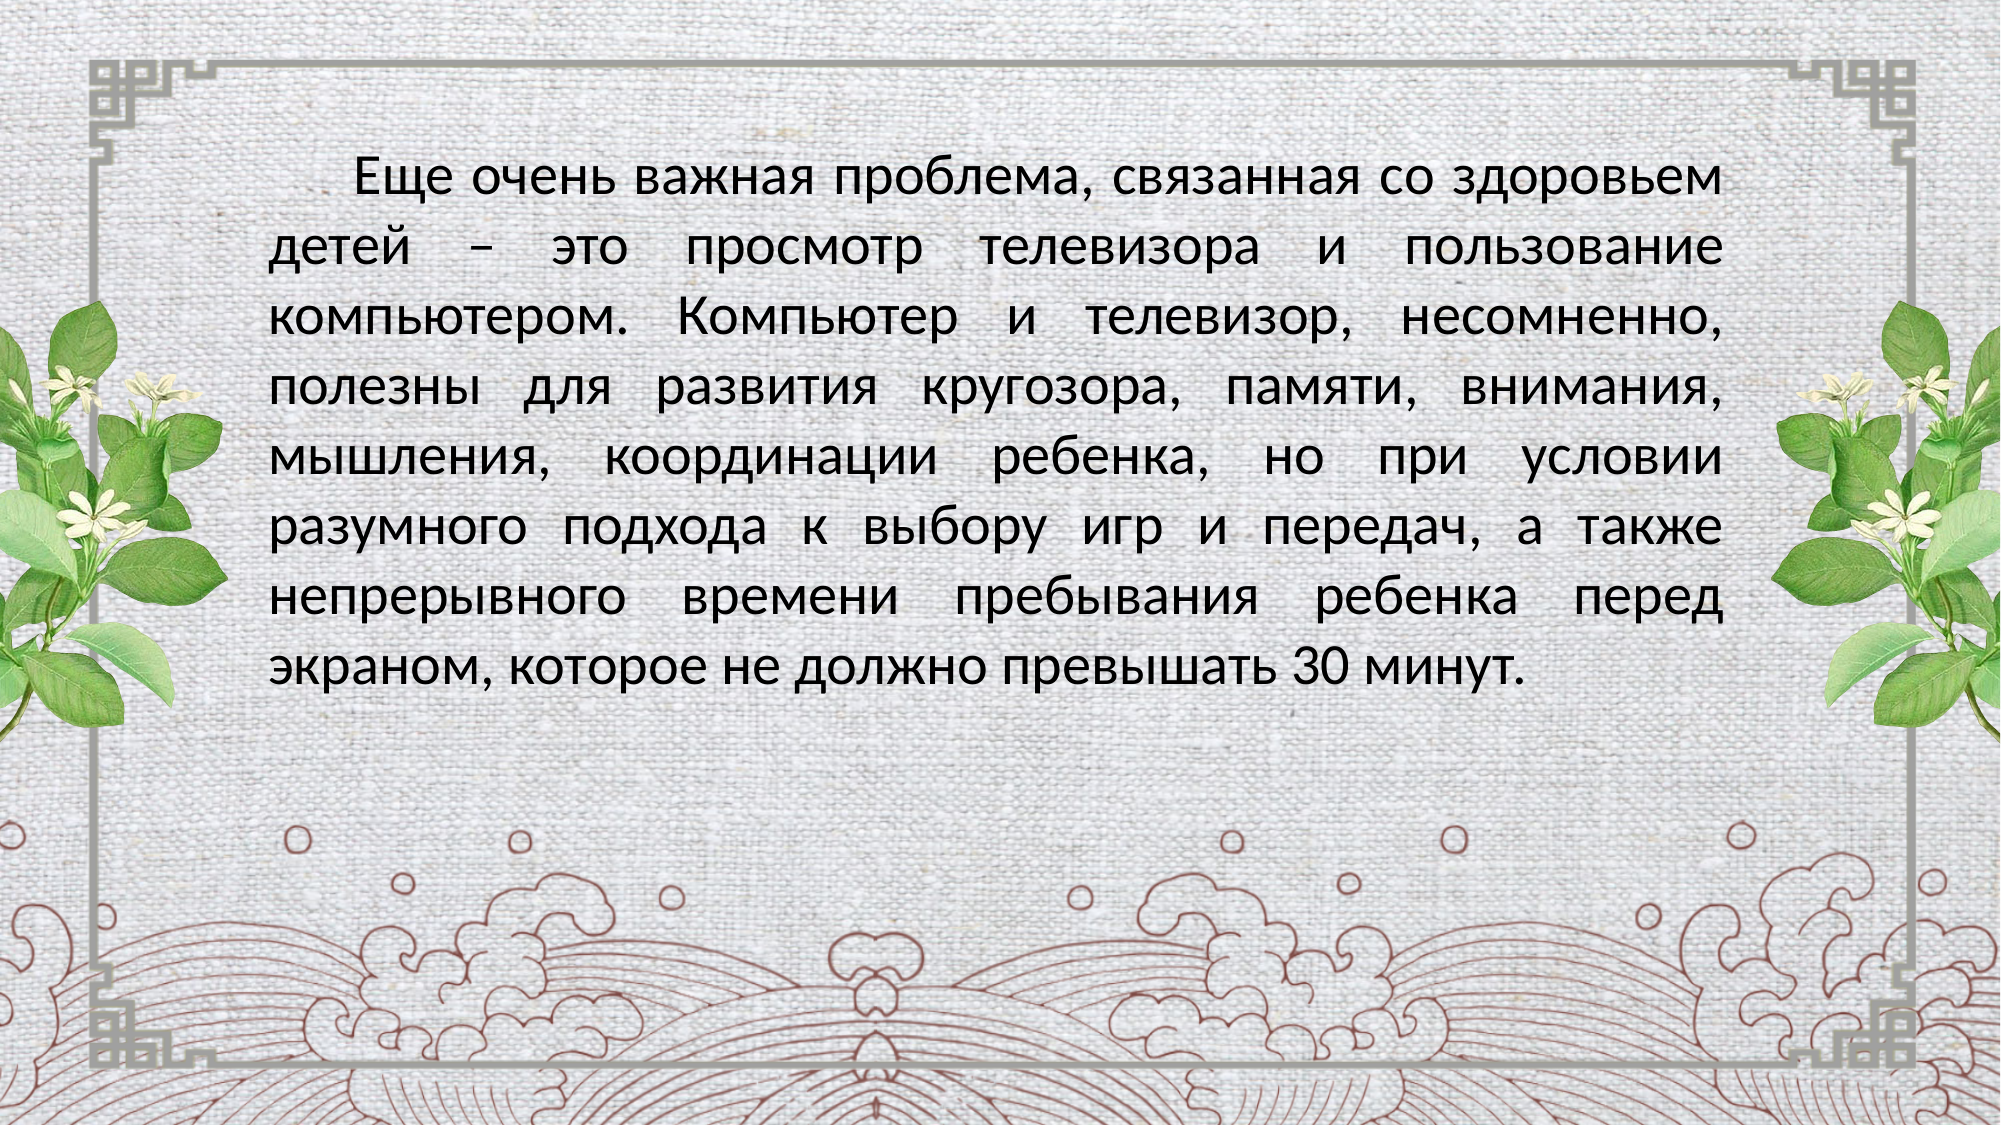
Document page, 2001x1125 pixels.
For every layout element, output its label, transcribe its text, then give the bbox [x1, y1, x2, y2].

text_box Еще очень важная проблема, связанная со здоровьем детей – это просмотр телевизора и пользование компьютером. Компьютер и телевизор, несомненно, полезны для развития кругозора, памяти, внимания, мышления, координации ребенка, но при условии разумного подхода к выбору игр и передач, а также непрерывного времени пребывания ребенка перед экраном, которое не должно превышать 30 минут. [253, 128, 1740, 704]
picture [0, 0, 2001, 1125]
